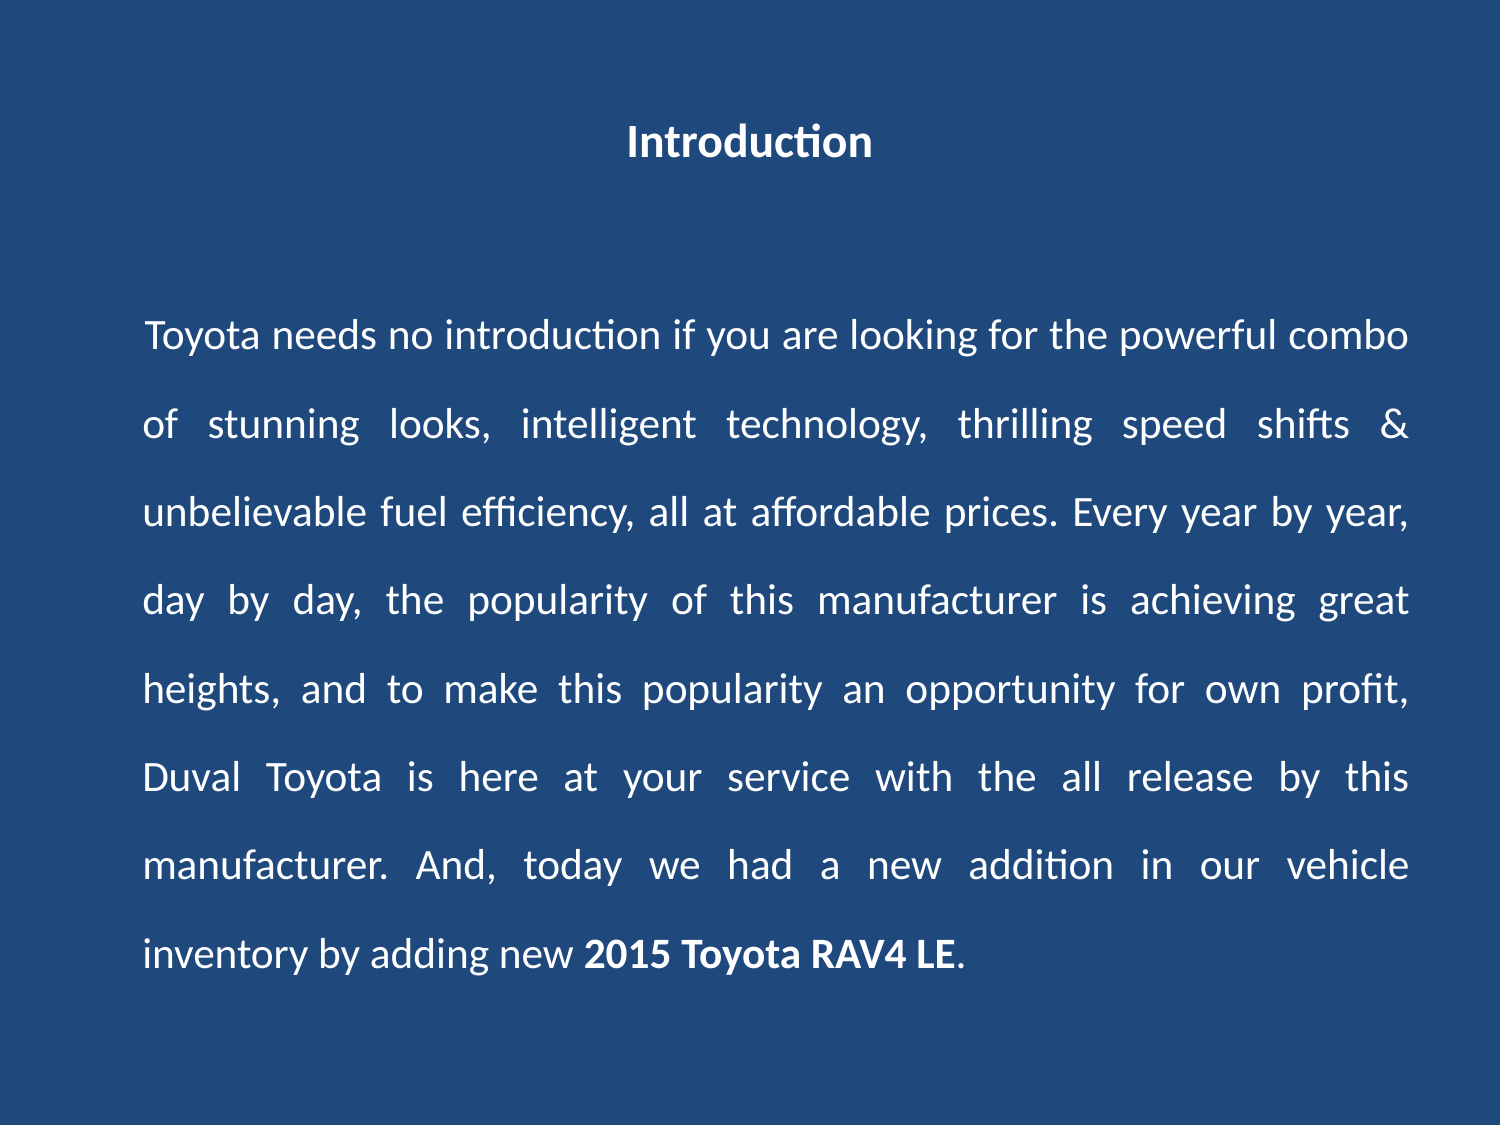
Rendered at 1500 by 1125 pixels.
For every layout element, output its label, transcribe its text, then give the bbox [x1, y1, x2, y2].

title Introduction [75, 45, 1425, 233]
list Toyota needs no introduction if you are looking for the powerful combo of stunning looks, intelligent technology, thrilling speed shifts & unbelievable fuel efficiency, all at affordable prices. Every year by year, day by day, the popularity of this manufacturer is achieving great heights, and to make this popularity an opportunity for own profit, Duval Toyota is here at your service with the all release by this manufacturer. And, today we had a new addition in our vehicle inventory by adding new 2015 Toyota RAV4 LE. [75, 262, 1425, 1005]
